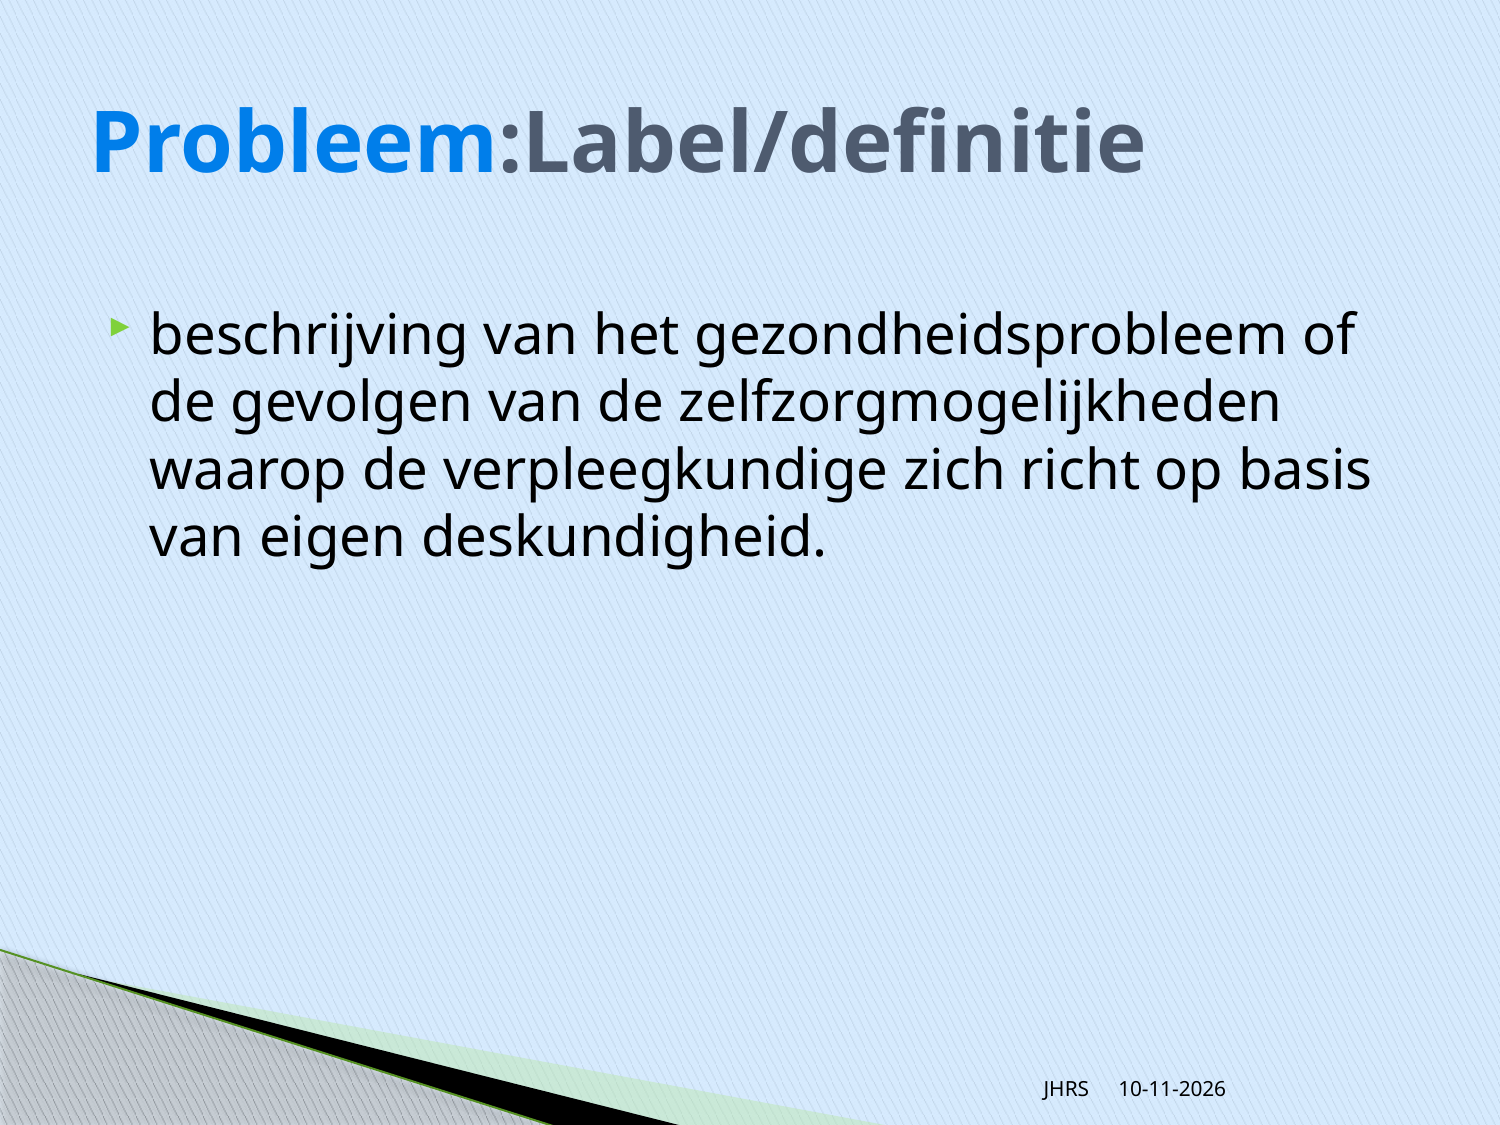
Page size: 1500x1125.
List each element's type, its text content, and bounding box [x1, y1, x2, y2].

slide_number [1105, 1051, 1419, 1112]
title Probleem:Label/definitie [75, 45, 1425, 233]
footer JHRS [718, 1051, 1105, 1112]
list beschrijving van het gezondheidsprobleem of de gevolgen van de zelfzorgmogelijkheden waarop de verpleegkundige zich richt op basis van eigen deskundigheid. [75, 290, 1425, 986]
